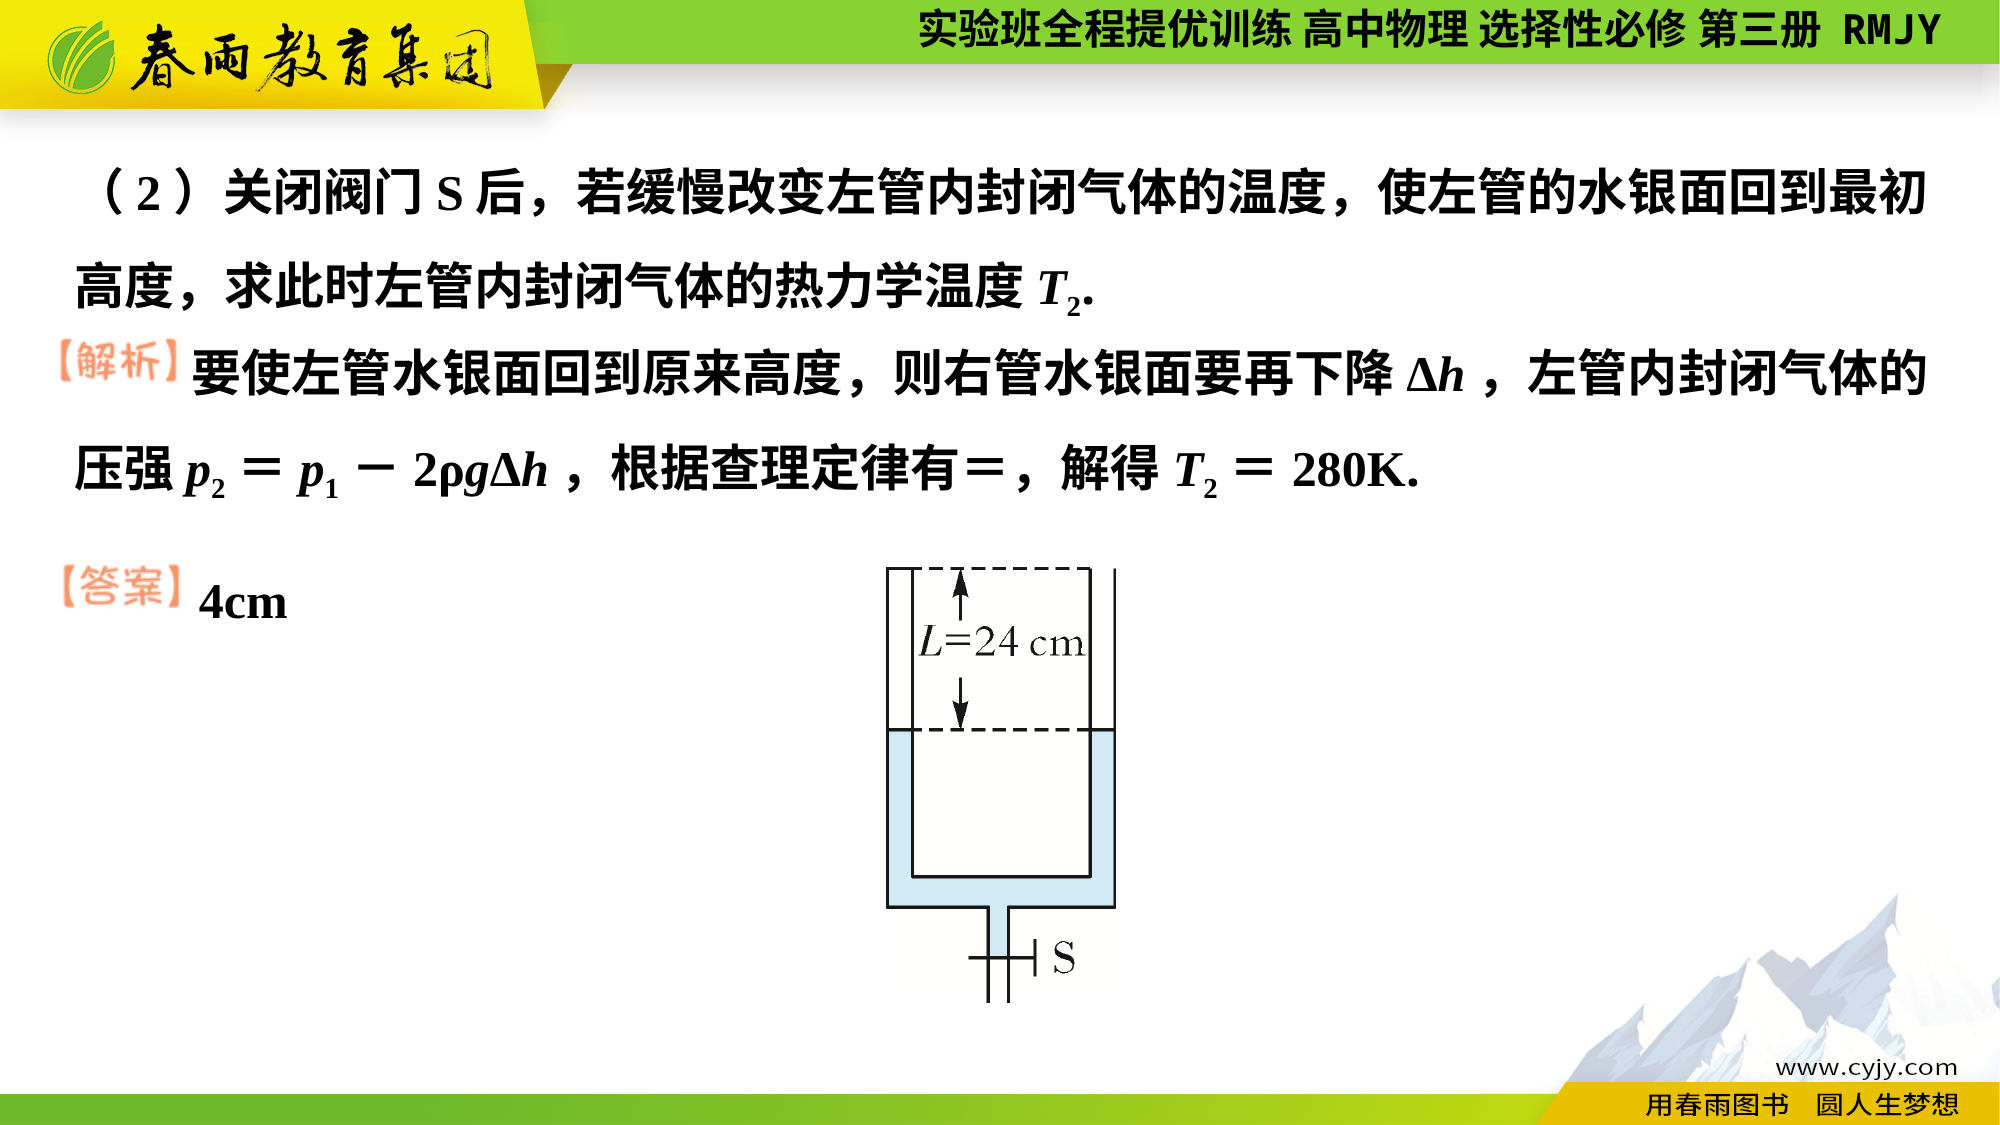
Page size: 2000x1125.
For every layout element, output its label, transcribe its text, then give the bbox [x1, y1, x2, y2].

list （2）关闭阀门S后，若缓慢改变左管内封闭气体的温度，使左管的水银面回到最初高度，求此时左管内封闭气体的热力学温度T2. [59, 122, 1944, 308]
text_box 4cm [59, 531, 410, 637]
picture [0, 0, 2000, 1125]
